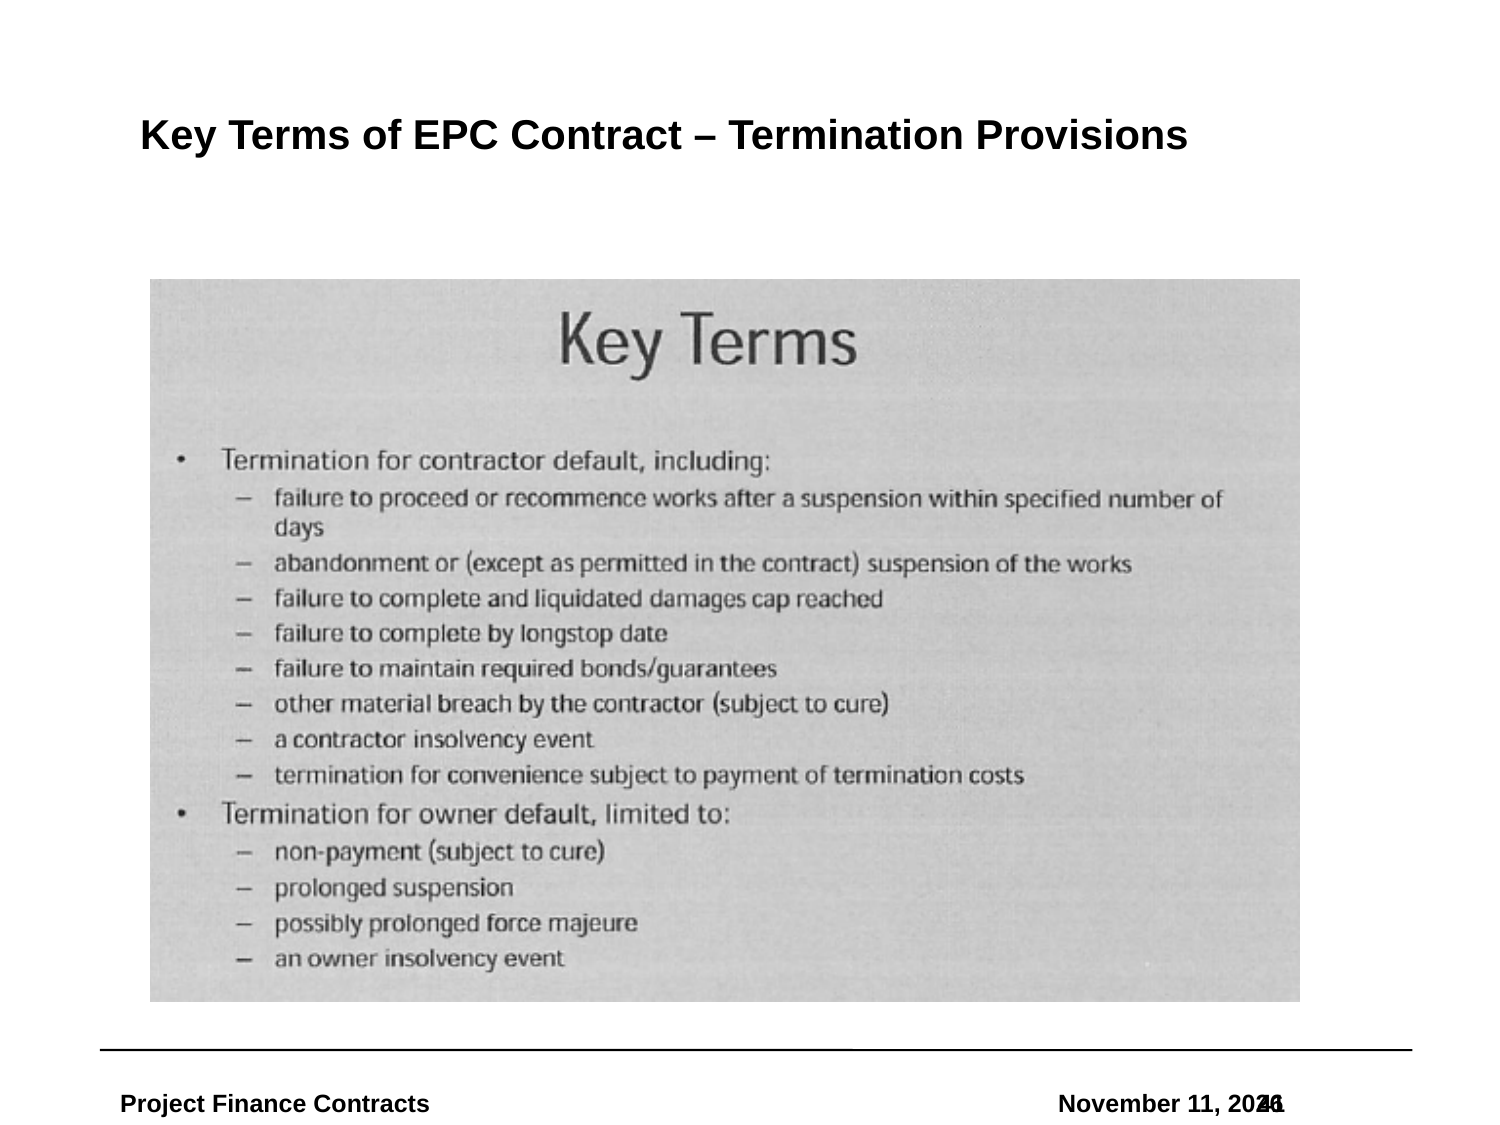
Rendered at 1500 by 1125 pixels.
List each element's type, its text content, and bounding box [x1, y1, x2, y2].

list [149, 279, 1301, 1003]
title Key Terms of EPC Contract – Termination Provisions [124, 99, 1288, 226]
